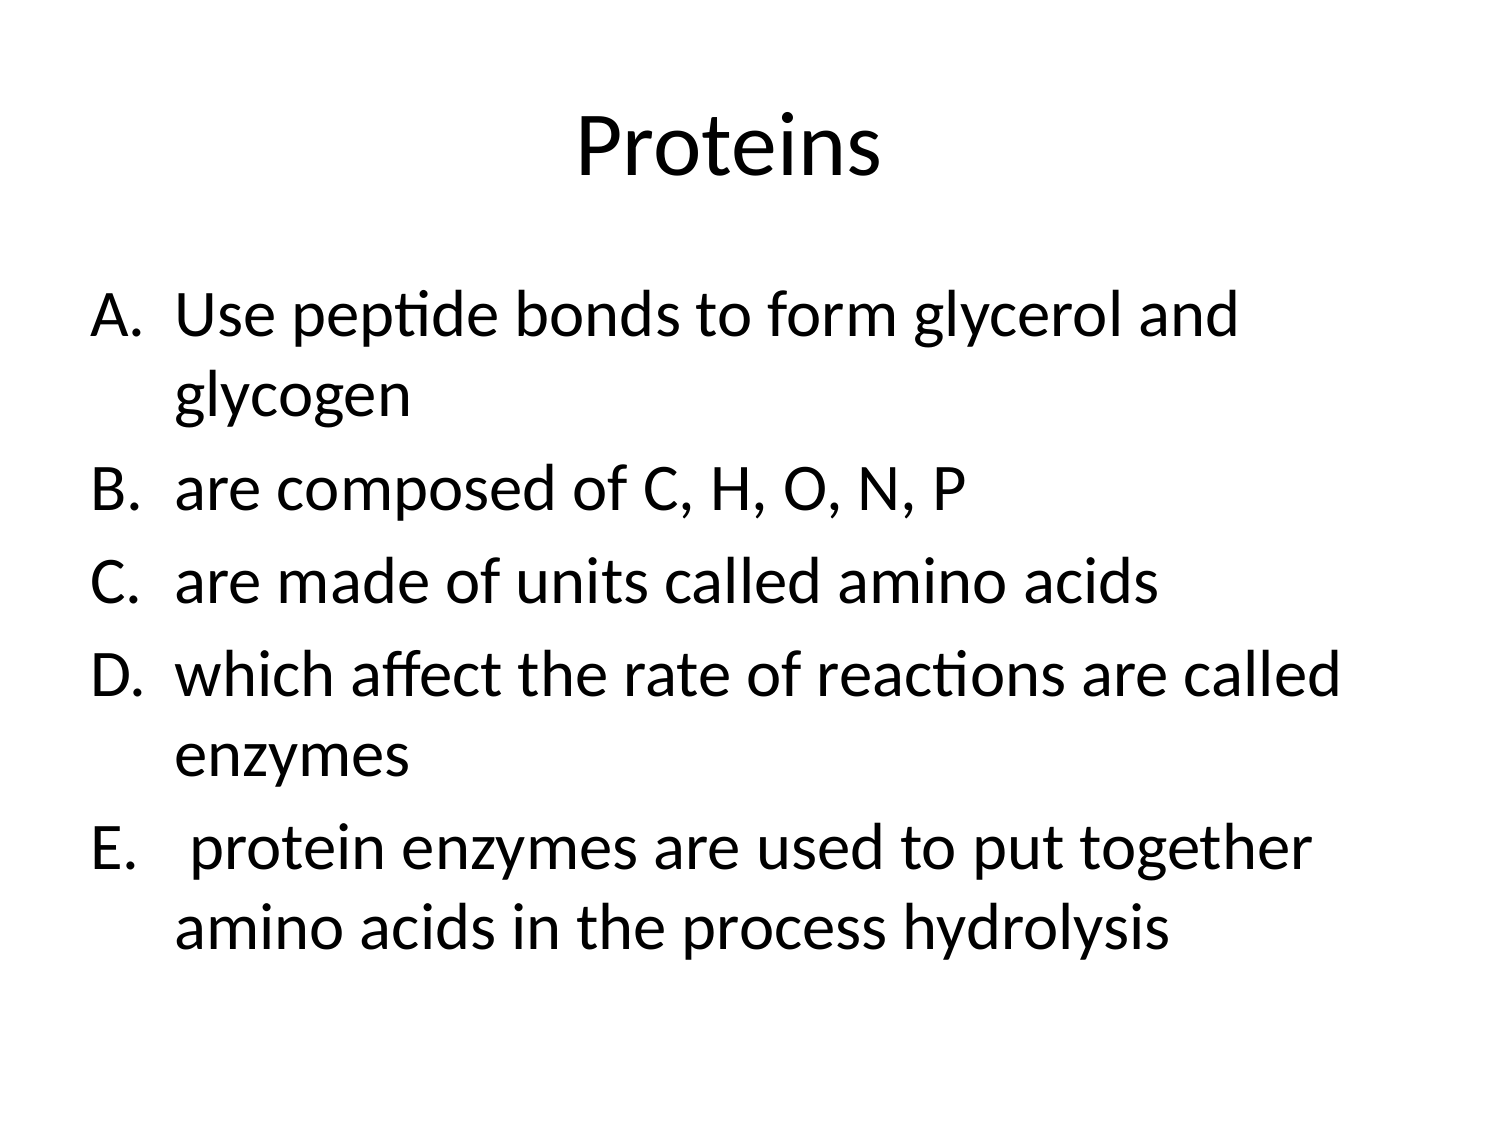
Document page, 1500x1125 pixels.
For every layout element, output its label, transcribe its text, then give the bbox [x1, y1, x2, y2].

title Proteins [75, 45, 1425, 233]
list Use peptide bonds to form glycerol and glycogen are composed of C, H, O, N, P are made of units called amino acids which affect the rate of reactions are called enzymes protein enzymes are used to put together amino acids in the process hydrolysis [75, 262, 1425, 1005]
